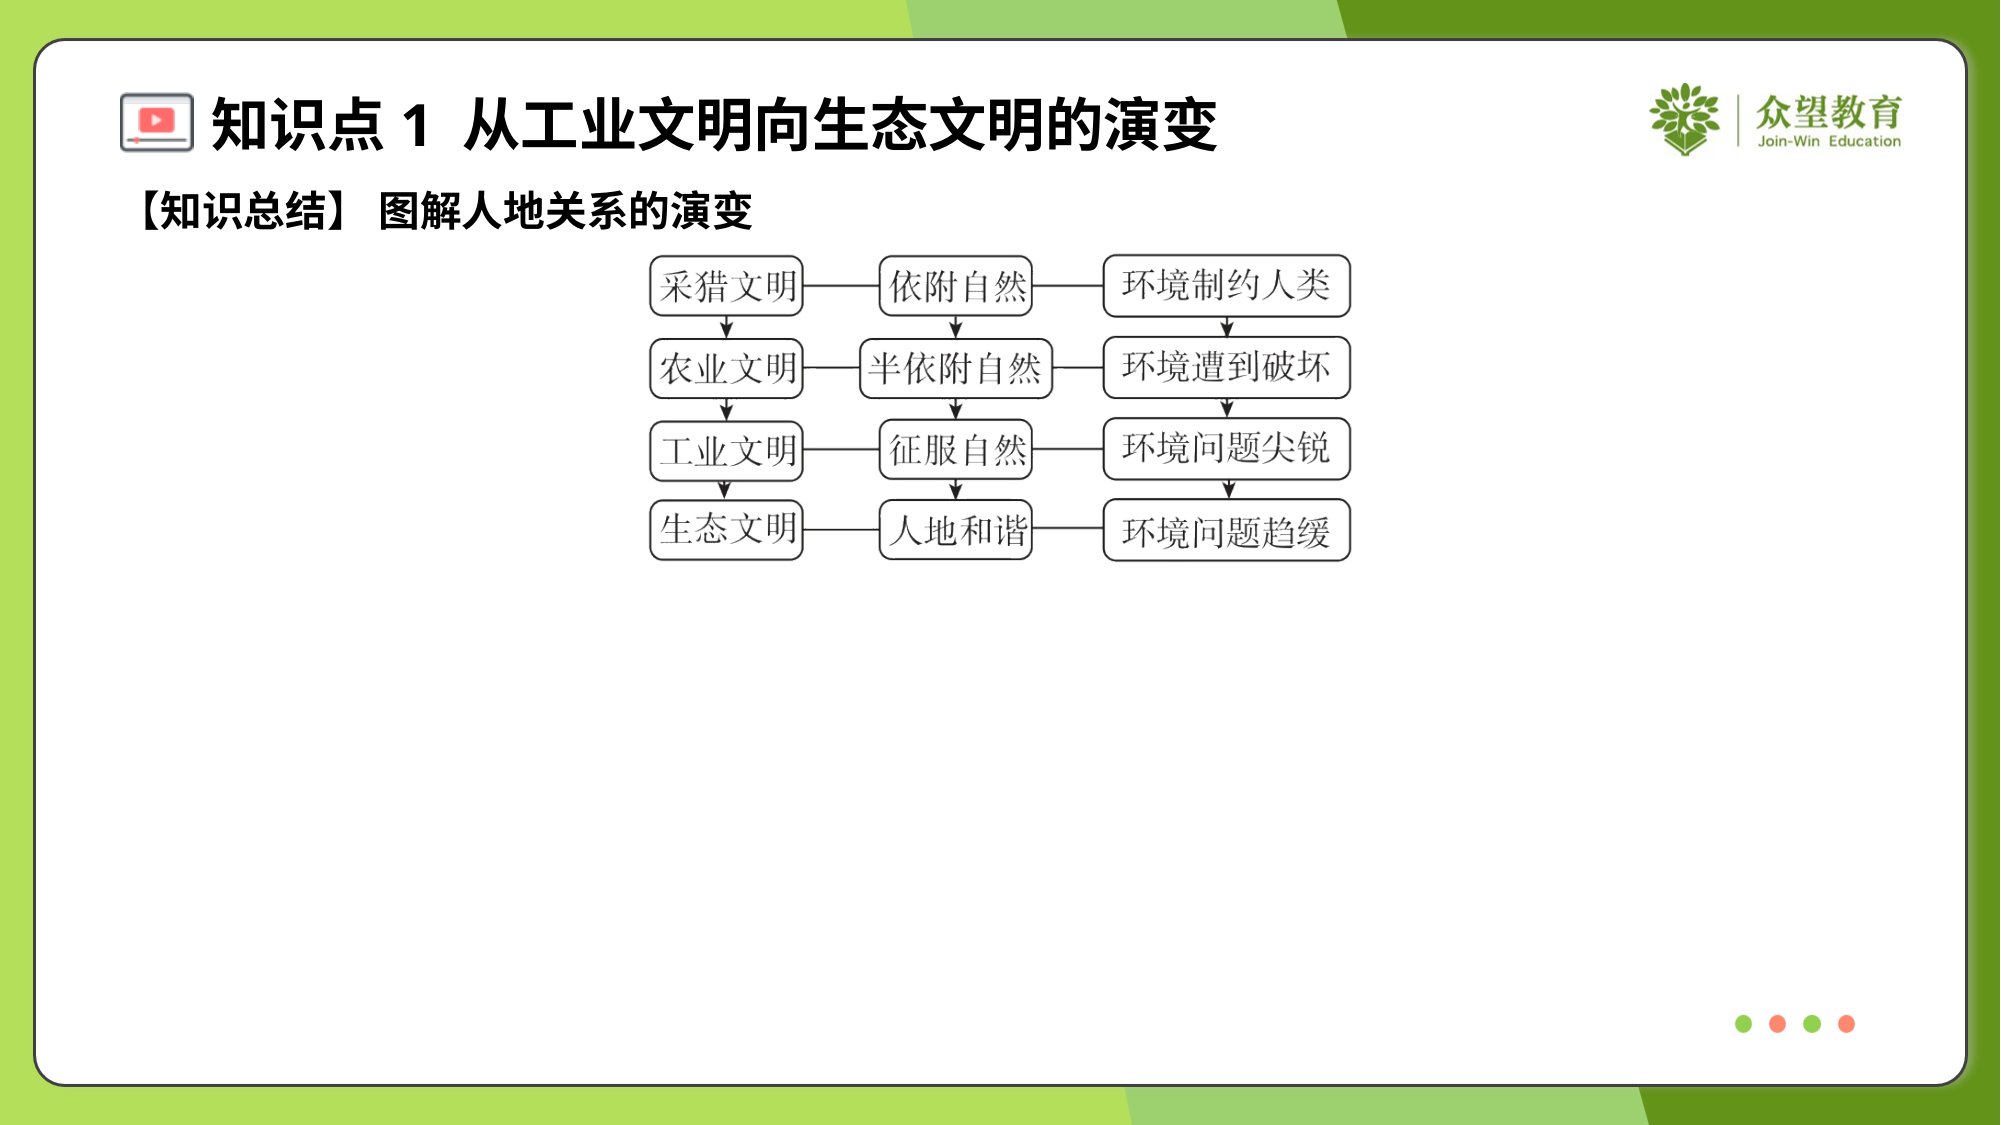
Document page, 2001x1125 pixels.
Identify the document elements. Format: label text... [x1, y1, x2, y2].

text_box 【知识总结】 图解人地关系的演变 [118, 159, 1883, 226]
picture [0, 0, 2000, 1125]
